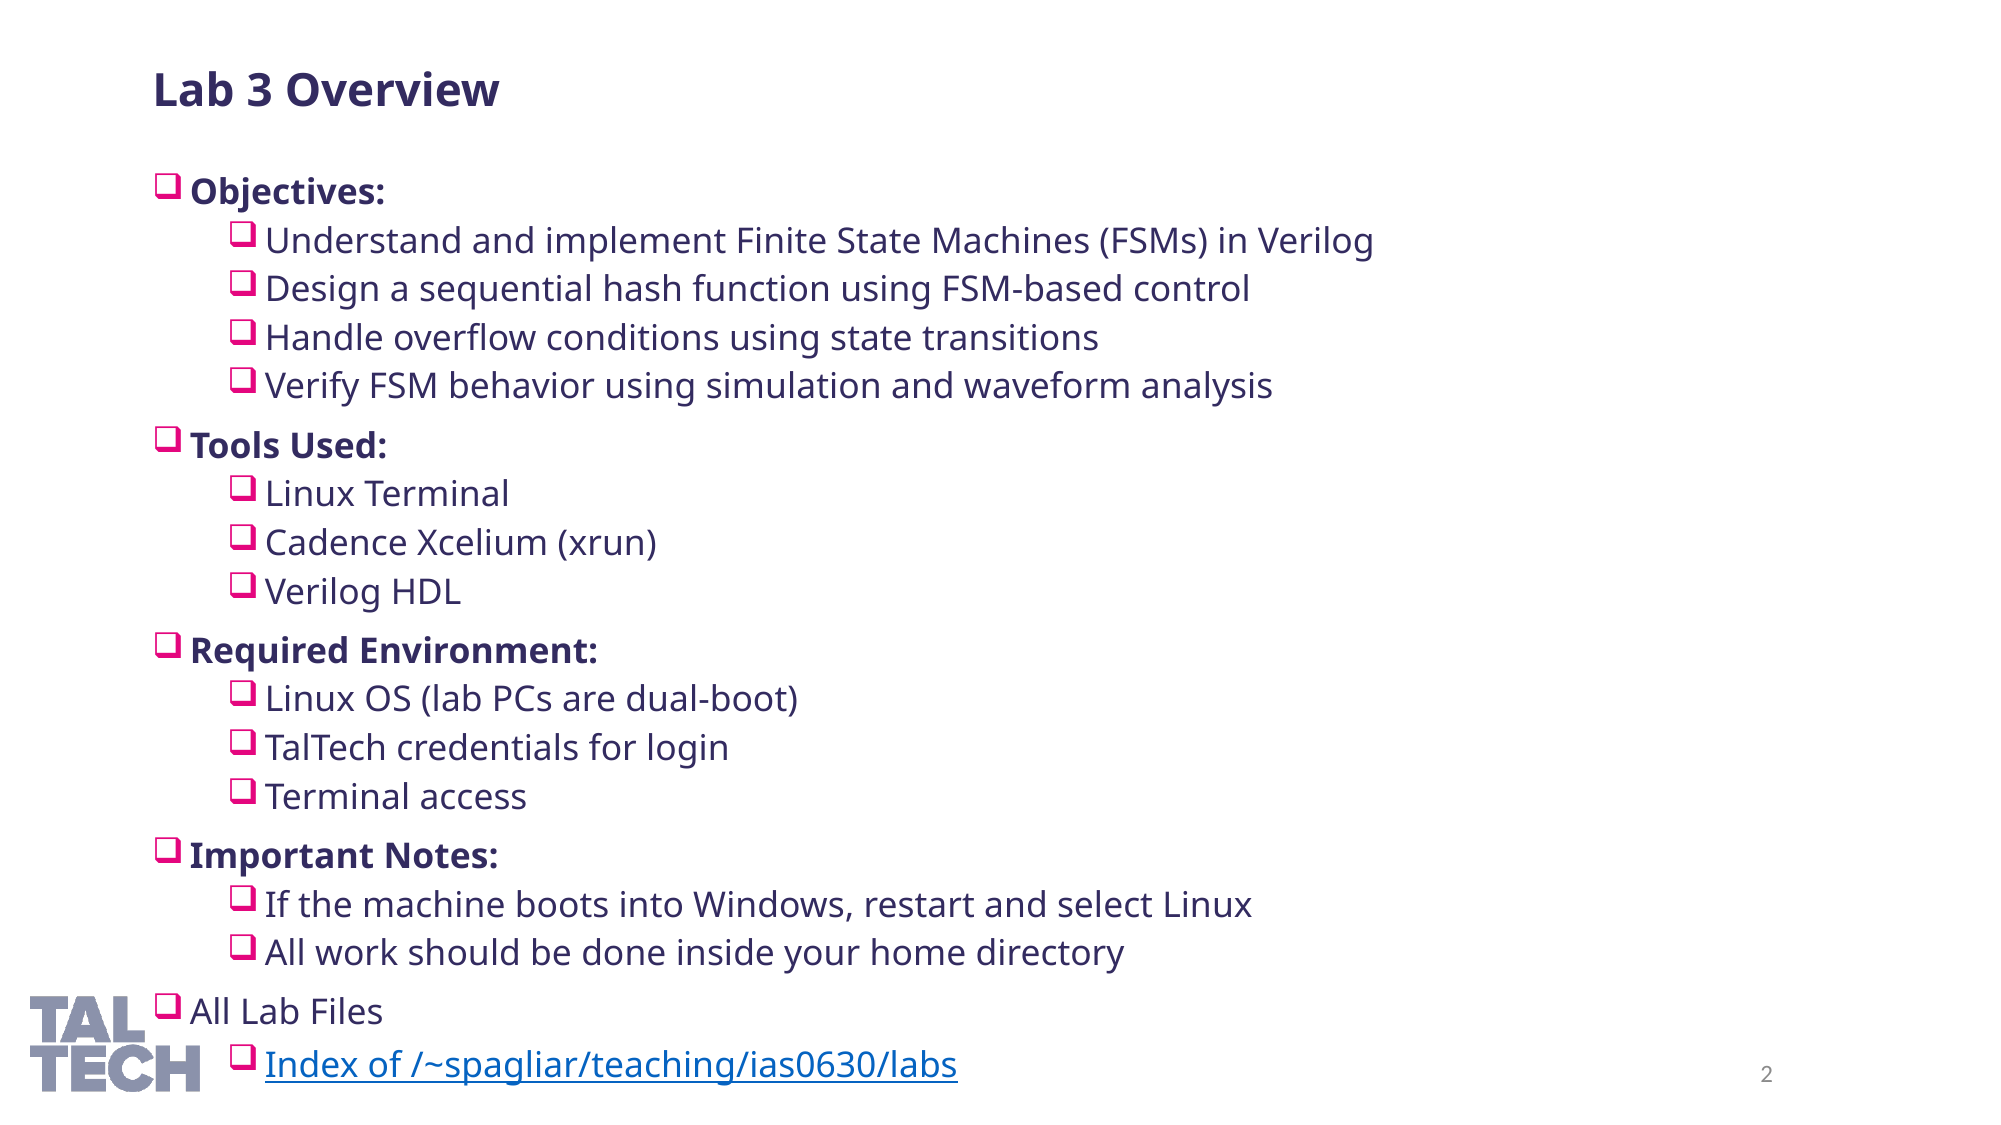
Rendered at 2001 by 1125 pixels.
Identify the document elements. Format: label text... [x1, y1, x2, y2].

slide_number 2 [1338, 1042, 1789, 1103]
title Lab 3 Overview [137, 59, 1863, 166]
picture [25, 990, 204, 1097]
list Objectives: Understand and implement Finite State Machines (FSMs) in Verilog Design a sequential hash function using FSM-based control Handle overflow conditions using state transitions Verify FSM behavior using simulation and waveform analysis Tools Used: Linux Terminal Cadence Xcelium (xrun) Verilog HDL Required Environment: Linux OS (lab PCs are dual-boot) TalTech credentials for login Terminal access Important Notes: If the machine boots into Windows, restart and select Linux All work should be done inside your home directory All Lab Files Index of /~spagliar/teaching/ias0630/labs [137, 166, 1863, 959]
